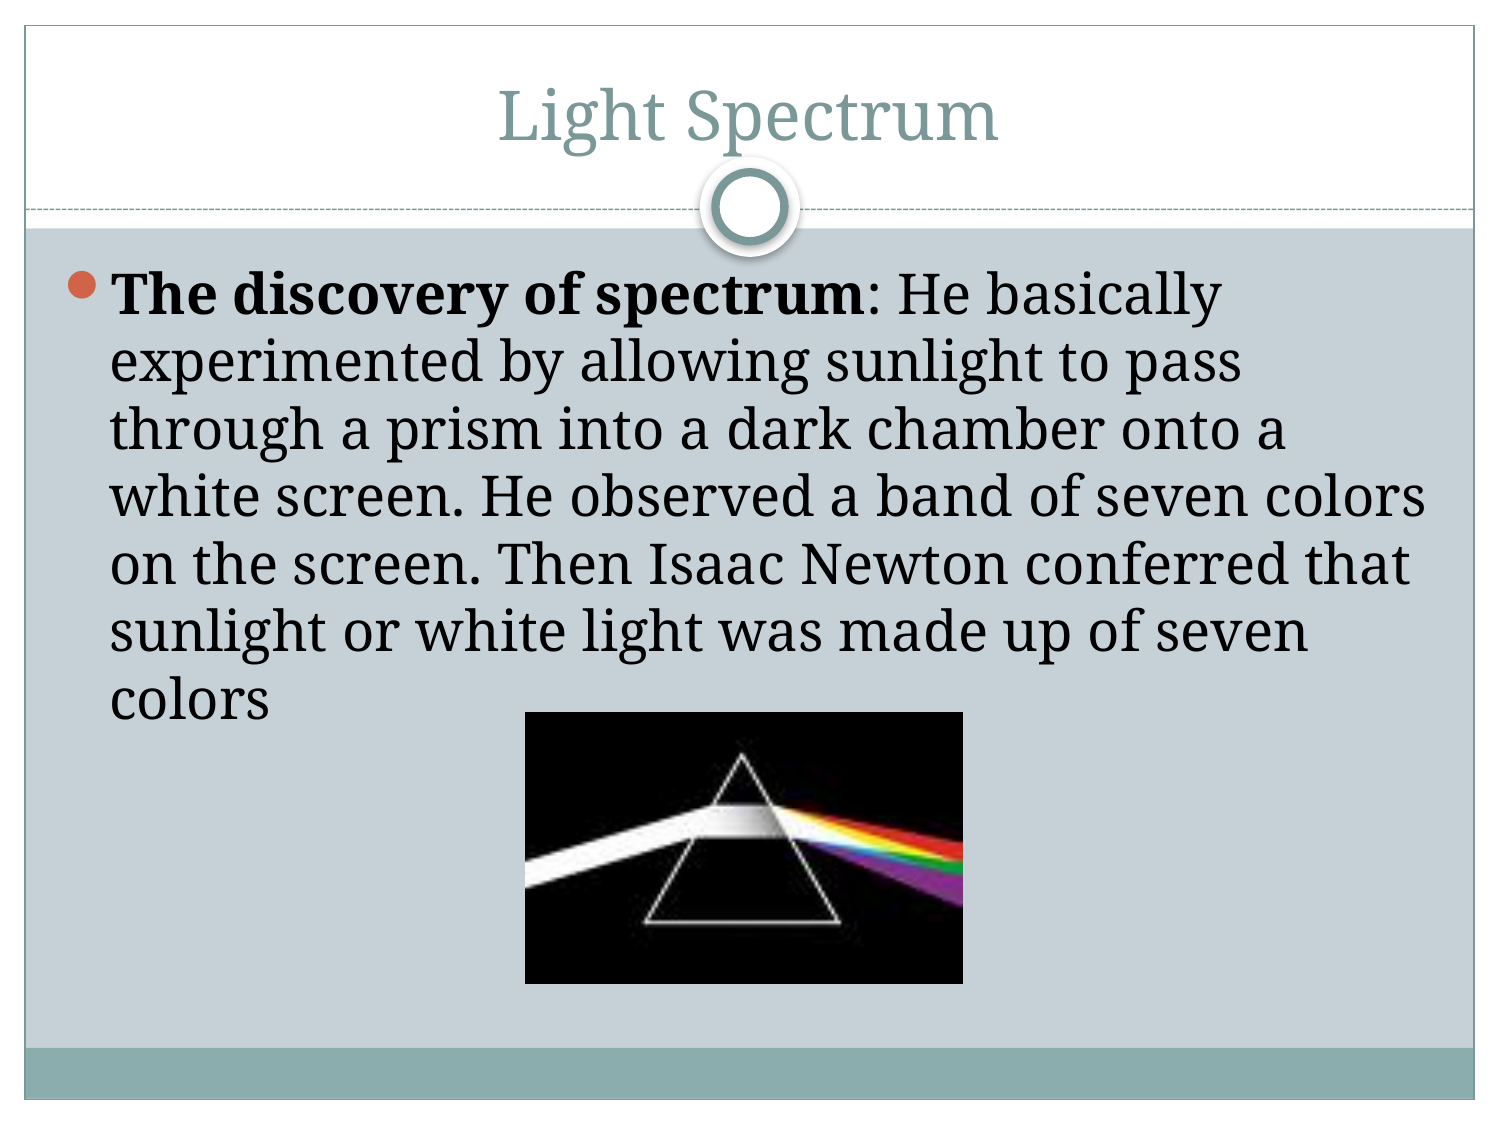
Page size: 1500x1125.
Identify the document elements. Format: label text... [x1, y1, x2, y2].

picture [524, 712, 963, 984]
title Light Spectrum [49, 37, 1450, 162]
list The discovery of spectrum: He basically experimented by allowing sunlight to pass through a prism into a dark chamber onto a white screen. He observed a band of seven colors on the screen. Then Isaac Newton conferred that sunlight or white light was made up of seven colors [49, 250, 1445, 1001]
